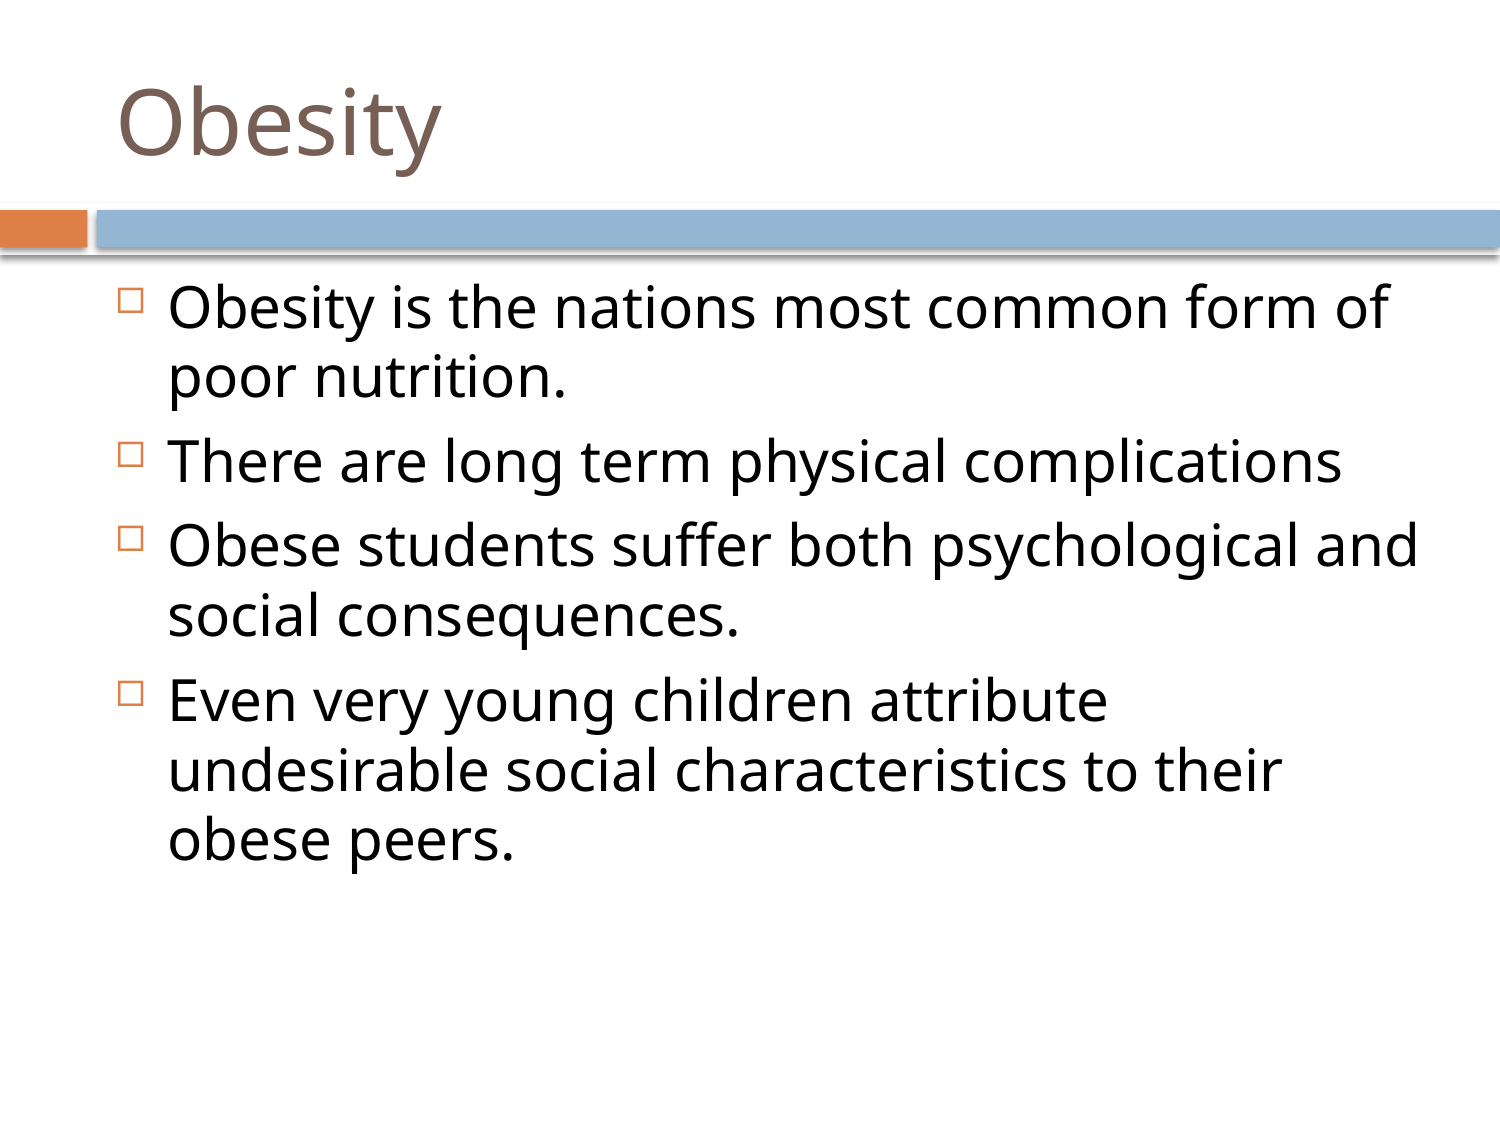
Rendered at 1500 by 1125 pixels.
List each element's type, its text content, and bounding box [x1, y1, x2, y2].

title Obesity [100, 37, 1438, 200]
list Obesity is the nations most common form of poor nutrition. There are long term physical complications Obese students suffer both psychological and social consequences. Even very young children attribute undesirable social characteristics to their obese peers. [100, 262, 1438, 1000]
